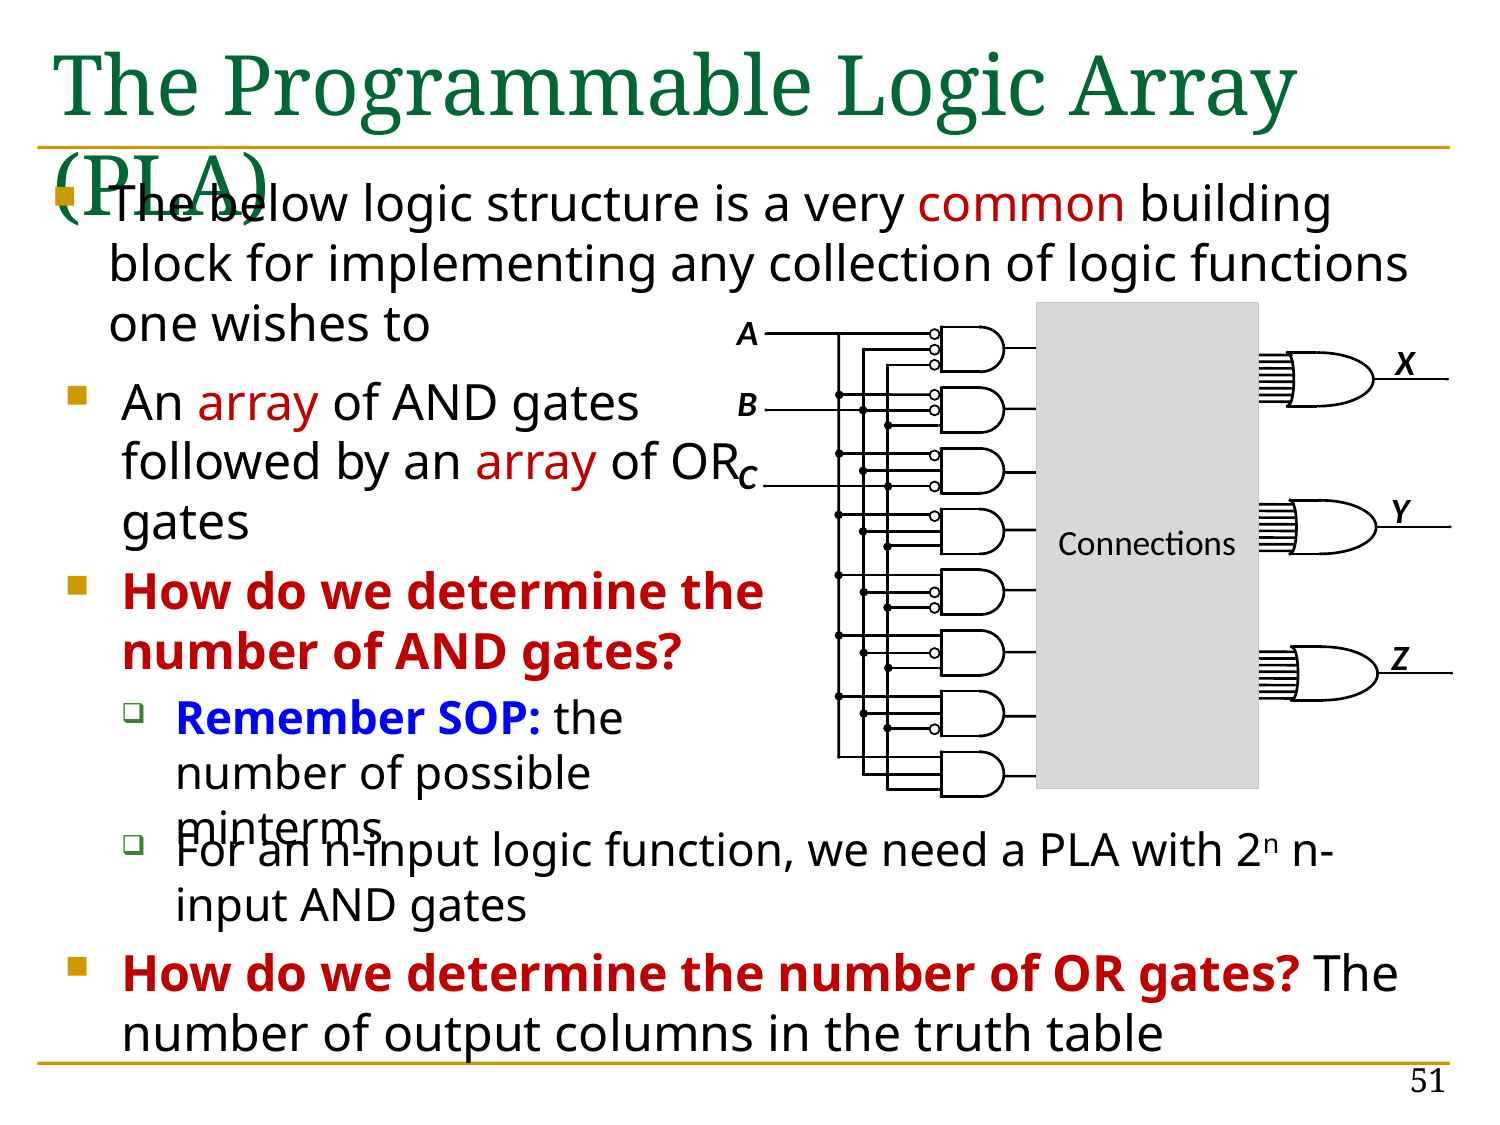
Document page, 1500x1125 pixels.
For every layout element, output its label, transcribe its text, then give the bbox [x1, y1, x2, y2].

picture [718, 300, 1454, 799]
text_box An array of AND gates followed by an array of OR gates How do we determine the number of AND gates? Remember SOP: the number of possible minterms [49, 362, 793, 1037]
list The below logic structure is a very common building block for implementing any collection of logic functions one wishes to [37, 163, 1450, 1016]
slide_number 51 [1111, 1036, 1462, 1112]
title The Programmable Logic Array (PLA) [37, 24, 1450, 163]
text_box For an n-input logic function, we need a PLA with 2n n-input AND gates How do we determine the number of OR gates? The number of output columns in the truth table [50, 813, 1438, 1026]
